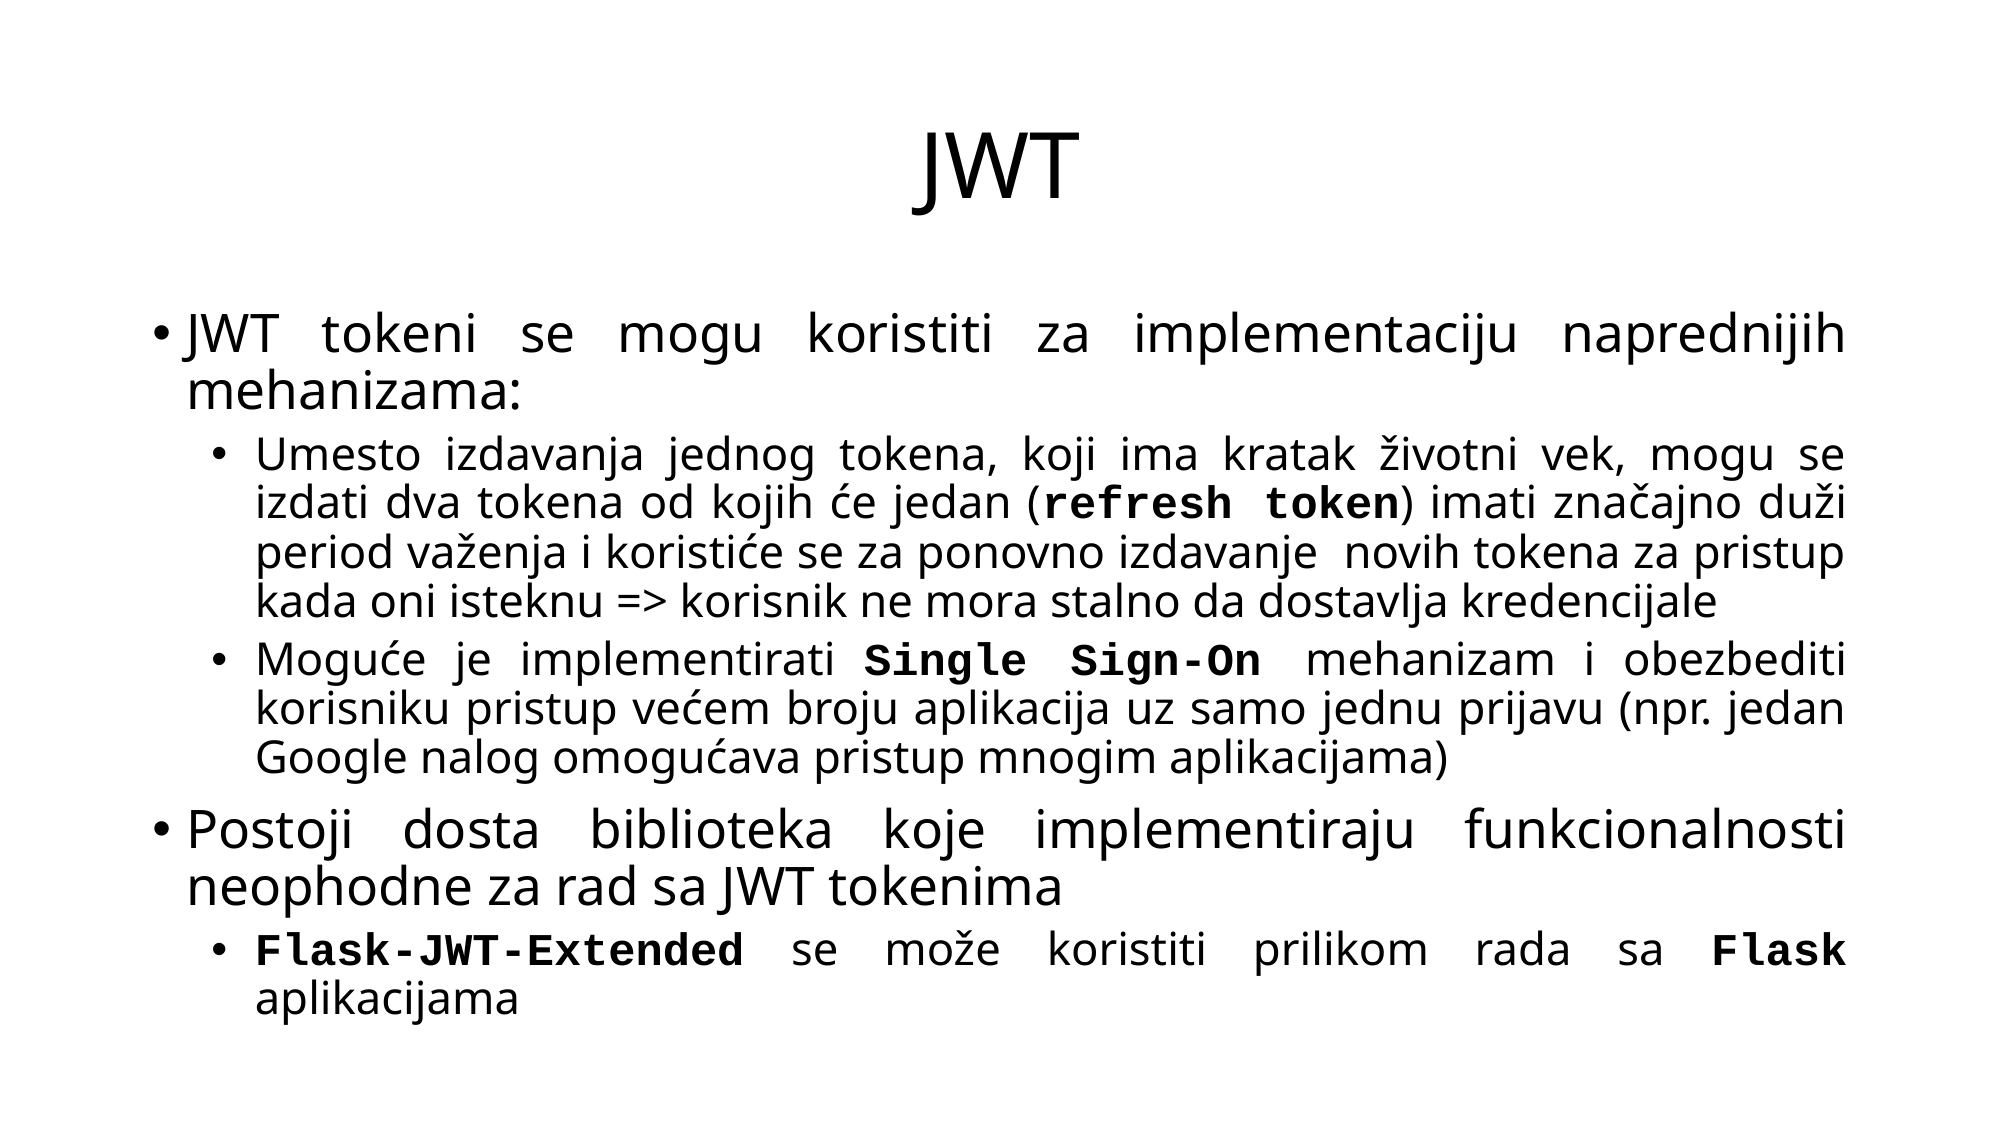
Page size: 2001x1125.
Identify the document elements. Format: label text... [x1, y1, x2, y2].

title JWT [137, 59, 1863, 278]
list JWT tokeni se mogu koristiti za implementaciju naprednijih mehanizama: Umesto izdavanja jednog tokena, koji ima kratak životni vek, mogu se izdati dva tokena od kojih će jedan (refresh token) imati značajno duži period važenja i koristiće se za ponovno izdavanje novih tokena za pristup kada oni isteknu => korisnik ne mora stalno da dostavlja kredencijale Moguće je implementirati Single Sign-On mehanizam i obezbediti korisniku pristup većem broju aplikacija uz samo jednu prijavu (npr. jedan Google nalog omogućava pristup mnogim aplikacijama) Postoji dosta biblioteka koje implementiraju funkcionalnosti neophodne za rad sa JWT tokenima Flask-JWT-Extended se može koristiti prilikom rada sa Flask aplikacijama [137, 299, 1863, 1081]
